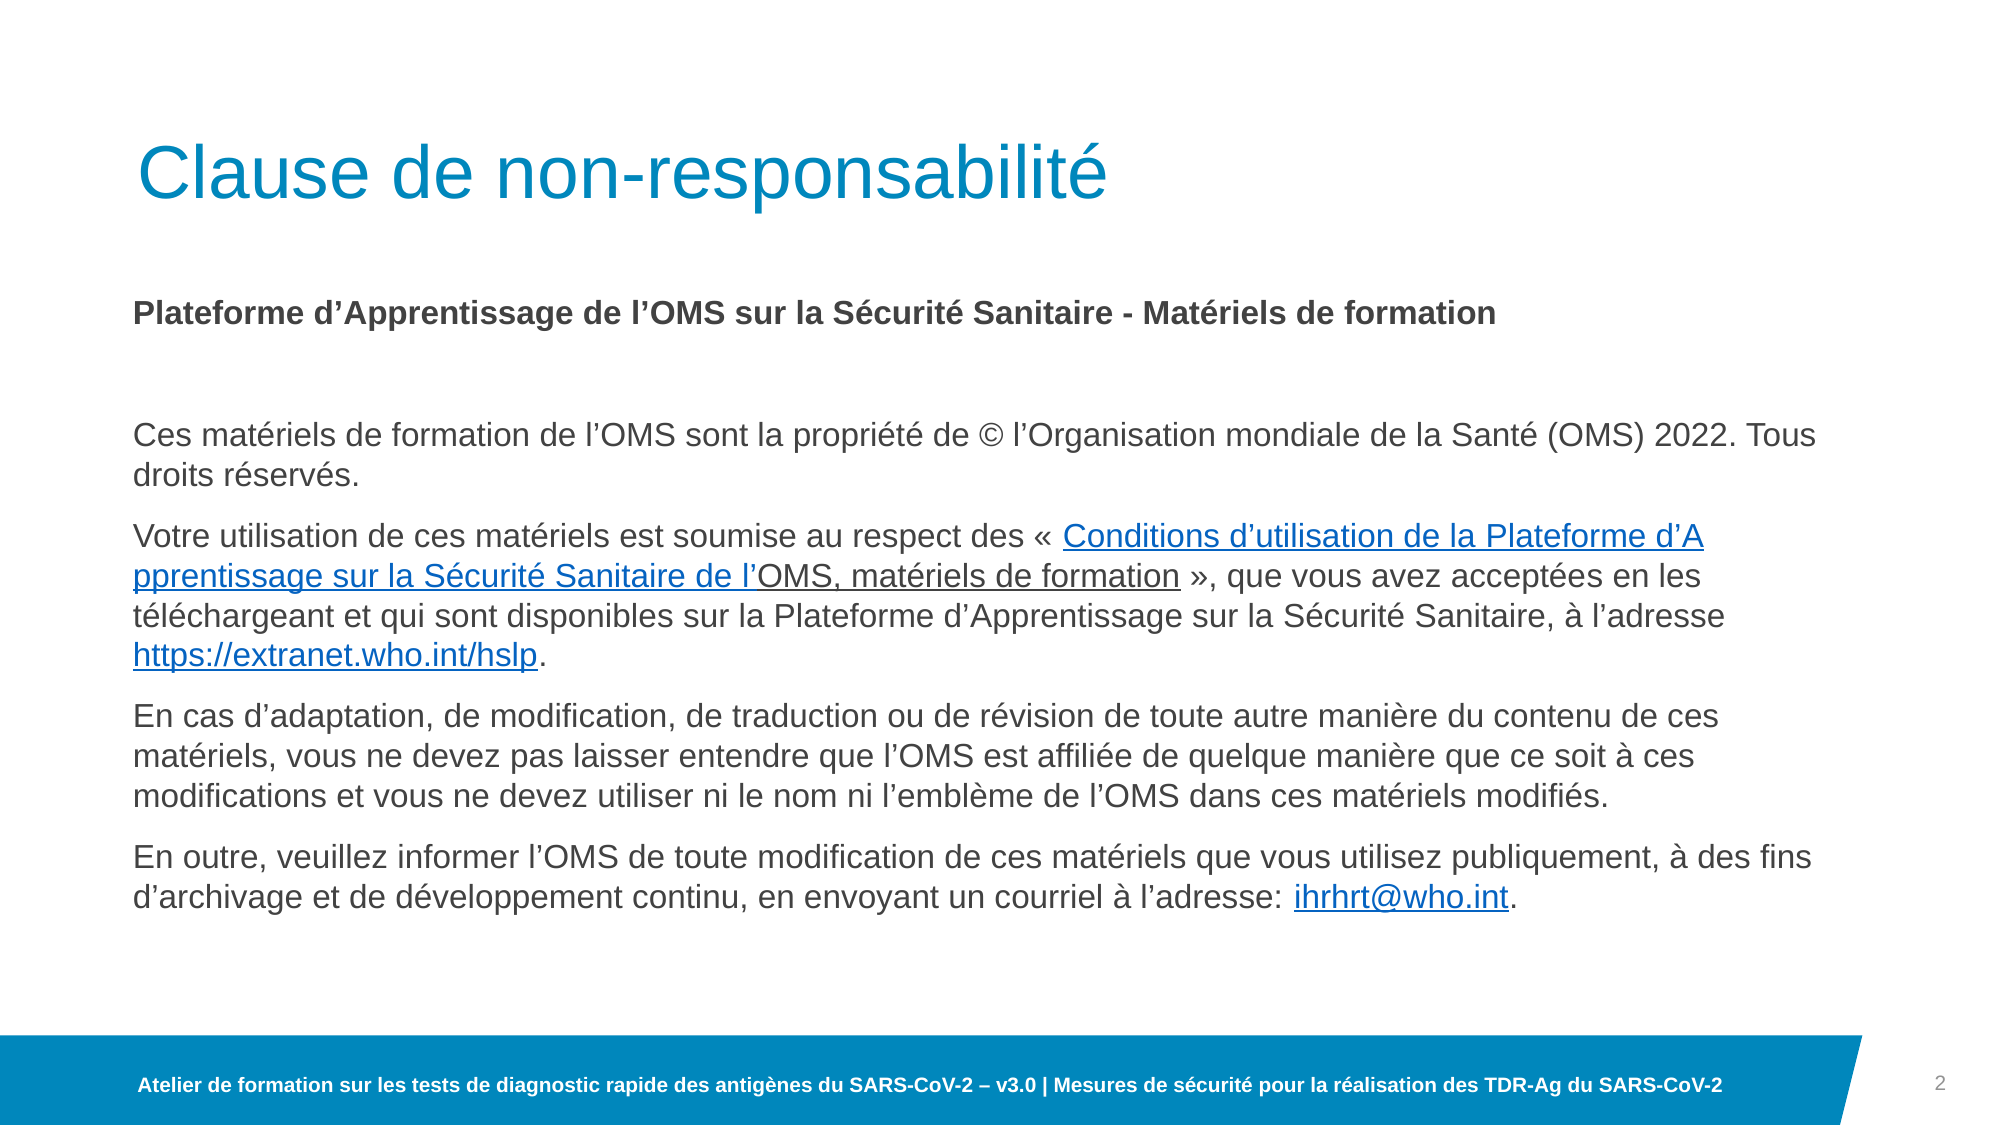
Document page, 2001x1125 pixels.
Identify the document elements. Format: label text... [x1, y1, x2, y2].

footer Atelier de formation sur les tests de diagnostic rapide des antigènes du SARS-CoV-2 – v3.0 | Mesures de sécurité pour la réalisation des TDR-Ag du SARS-CoV-2 [137, 1042, 1762, 1125]
title Clause de non-responsabilité [137, 59, 1863, 215]
list Plateforme d’Apprentissage de l’OMS sur la Sécurité Sanitaire - Matériels de formation Ces matériels de formation de l’OMS sont la propriété de © l’Organisation mondiale de la Santé (OMS) 2022. Tous droits réservés. Votre utilisation de ces matériels est soumise au respect des « Conditions d’utilisation de la Plateforme d’Apprentissage sur la Sécurité Sanitaire de l’OMS, matériels de formation », que vous avez acceptées en les téléchargeant et qui sont disponibles sur la Plateforme d’Apprentissage sur la Sécurité Sanitaire, à l’adresse https://extranet.who.int/hslp. En cas d’adaptation, de modification, de traduction ou de révision de toute autre manière du contenu de ces matériels, vous ne devez pas laisser entendre que l’OMS est affiliée de quelque manière que ce soit à ces modifications et vous ne devez utiliser ni le nom ni l’emblème de l’OMS dans ces matériels modifiés. En outre, veuillez informer l’OMS de toute modification de ces matériels que vous utilisez publiquement, à des fins d’archivage et de développement continu, en envoyant un courriel à l’adresse: ihrhrt@who.int. [117, 284, 1843, 1013]
slide_number 2 [1862, 1035, 1947, 1125]
